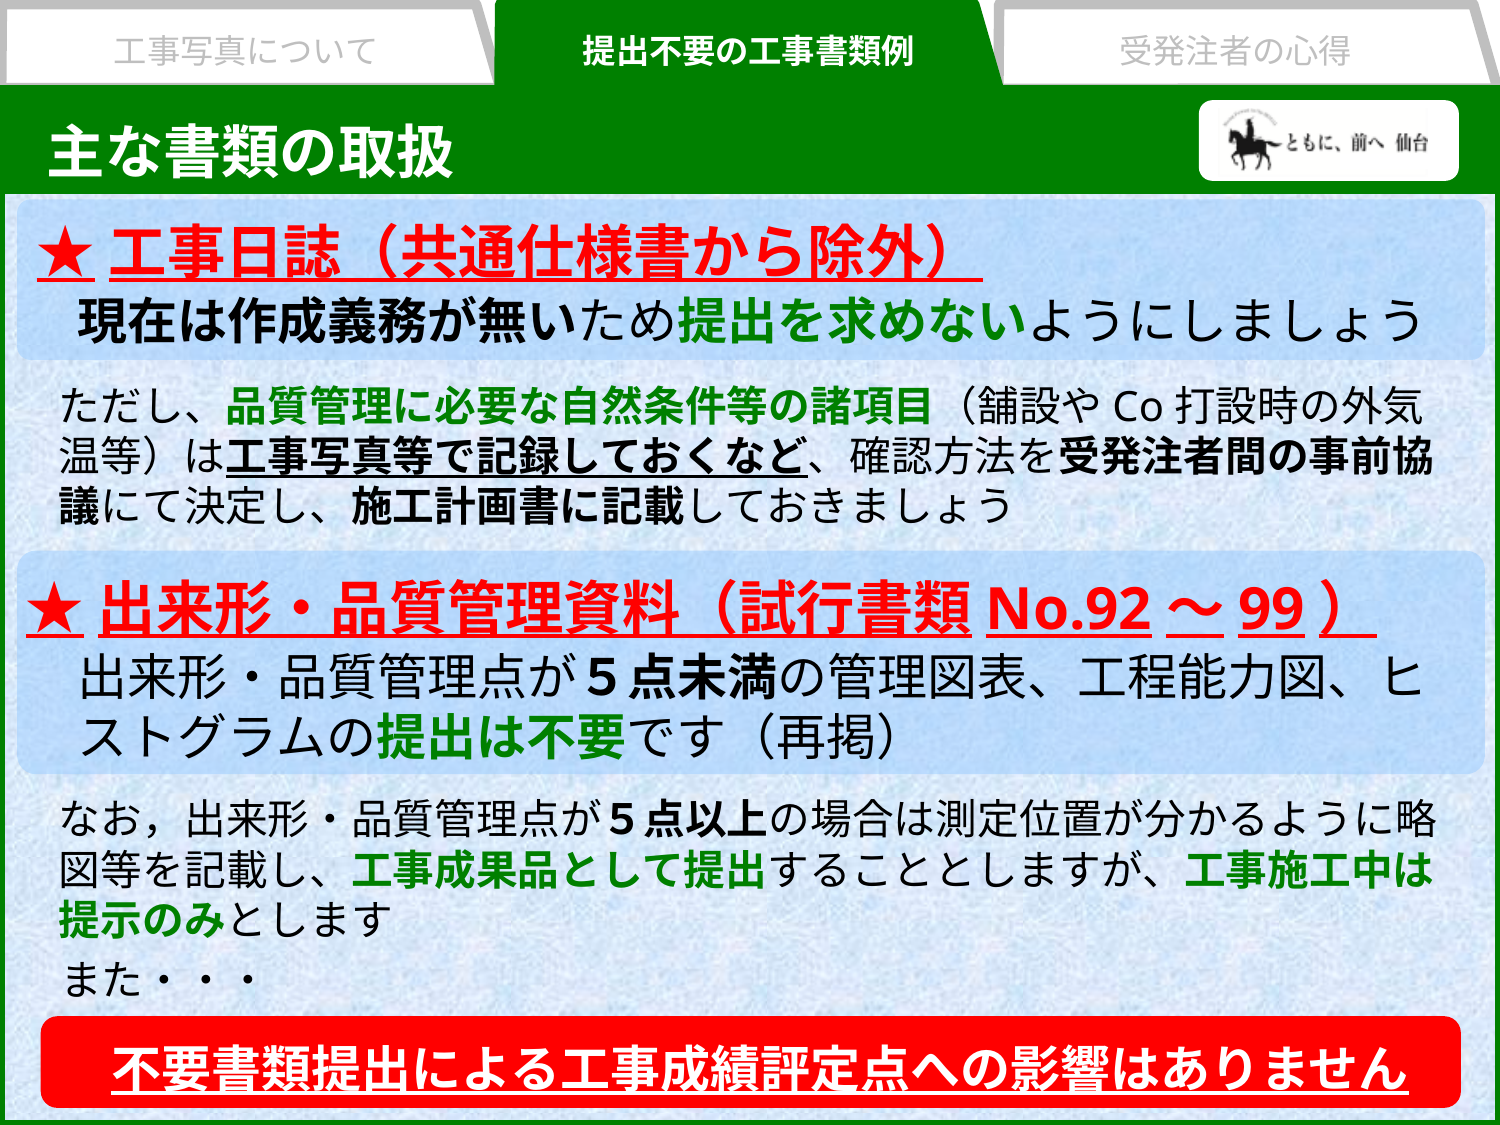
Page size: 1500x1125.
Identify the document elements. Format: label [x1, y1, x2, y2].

text_box [0, 3, 1500, 1125]
